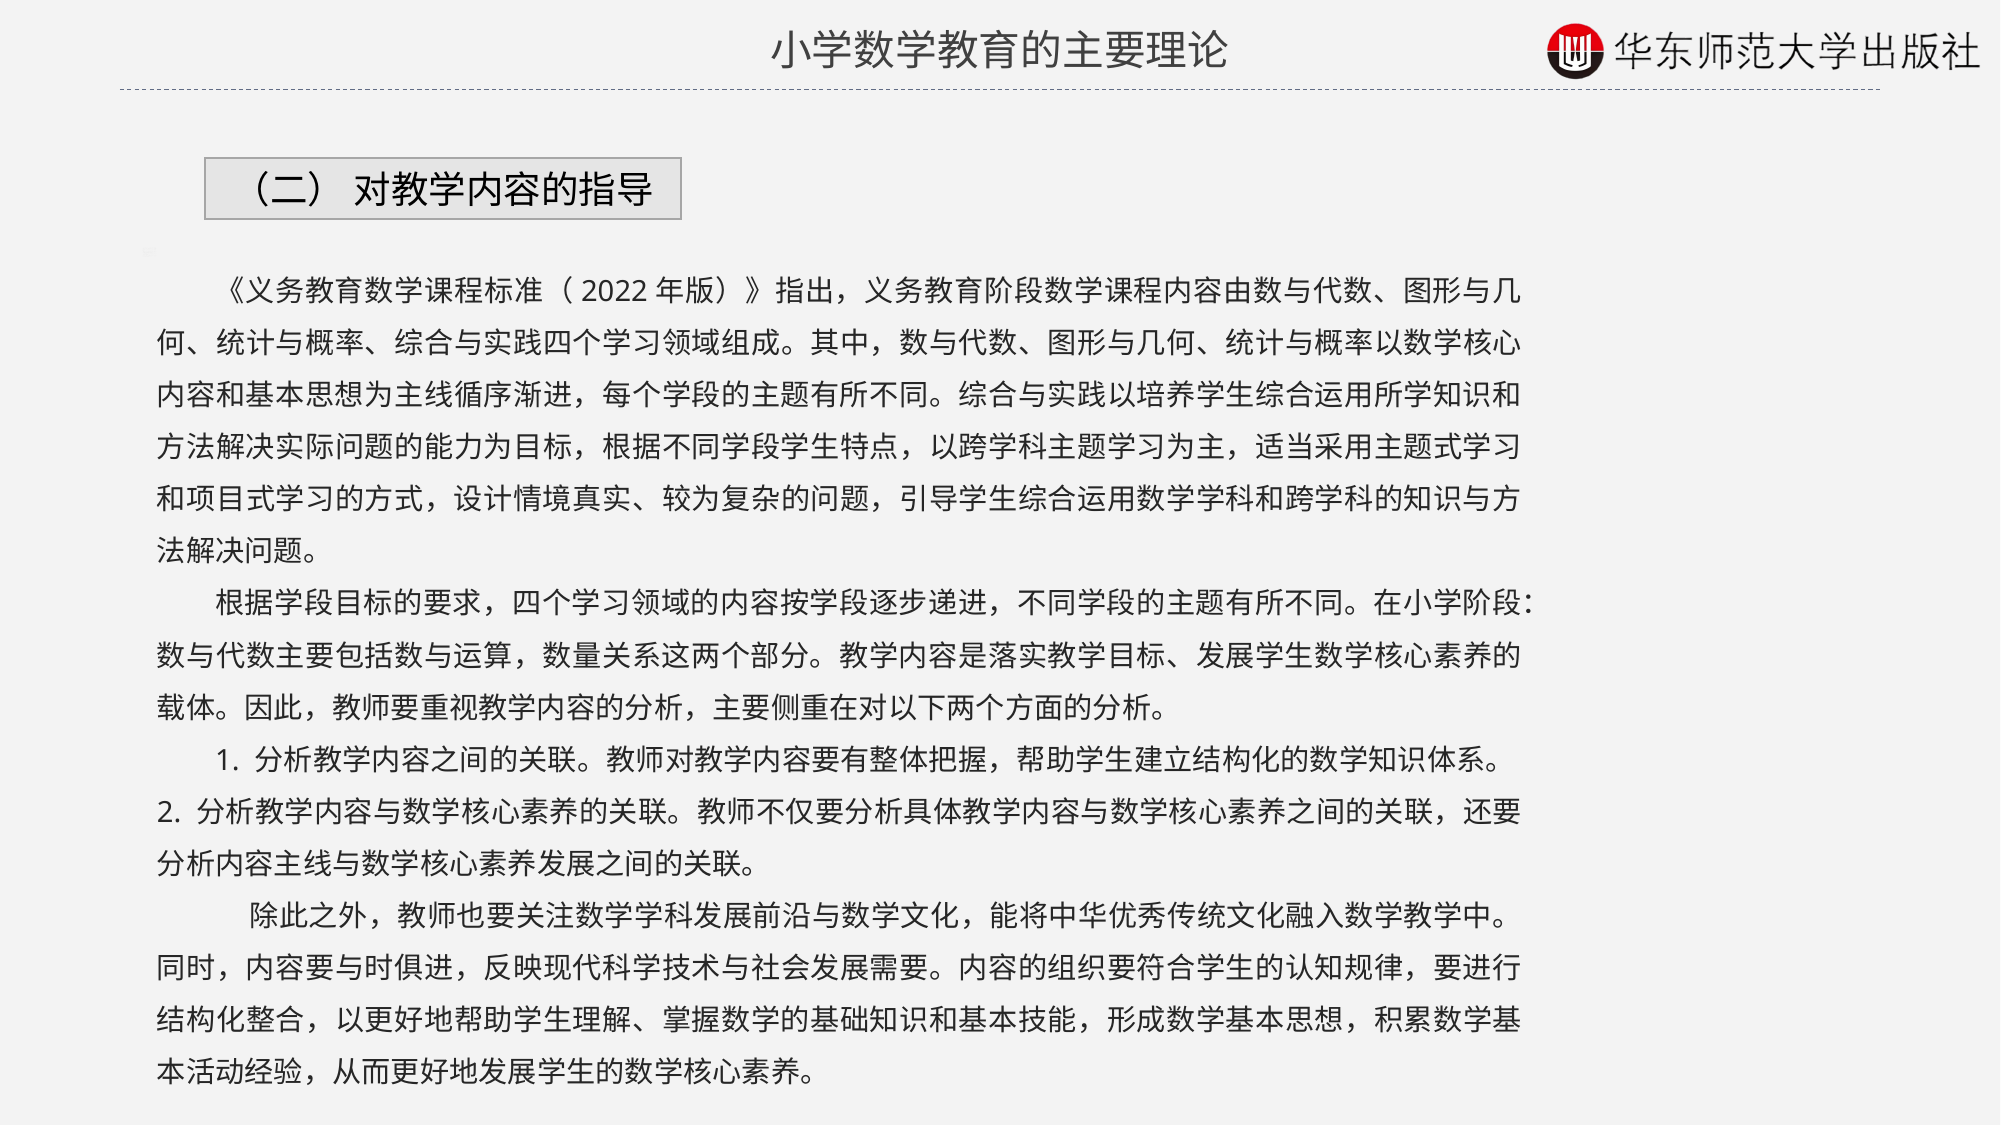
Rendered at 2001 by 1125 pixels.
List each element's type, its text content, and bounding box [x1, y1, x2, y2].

text_box 小学数学教育的主要理论 [680, 23, 1320, 74]
text_box （二） 对教学内容的指导 [204, 157, 682, 220]
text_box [1536, 13, 1989, 83]
text_box 《义务教育数学课程标准（2022年版）》指出，义务教育阶段数学课程内容由数与代数、图形与几何、统计与概率、综合与实践四个学习领域组成。其中，数与代数、图形与几何、统计与概率以数学核心内容和基本思想为主线循序渐进，每个学段的主题有所不同。综合与实践以培养学生综合运用所学知识和方法解决实际问题的能力为目标，根据不同学段学生特点，以跨学科主题学习为主，适当采用主题式学习和项目式学习的方式，设计情境真实、较为复杂的问题，引导学生综合运用数学学科和跨学科的知识与方法解决问题。 根据学段目标的要求，四个学习领域的内容按学段逐步递进，不同学段的主题有所不同。在小学阶段：数与代数主要包括数与运算，数量关系这两个部分。教学内容是落实教学目标、发展学生数学核心素养的载体。因此，教师要重视教学内容的分析，主要侧重在对以下两个方面的分析。 1. 分析教学内容之间的关联。教师对教学内容要有整体把握，帮助学生建立结构化的数学知识体系。2. 分析教学内容与数学核心素养的关联。教师不仅要分析具体教学内容与数学核心素养之间的关联，还要分析内容主线与数学核心素养发展之间的关联。 除此之外，教师也要关注数学学科发展前沿与数学文化，能将中华优秀传统文化融入数学教学中。同时，内容要与时俱进，反映现代科学技术与社会发展需要。内容的组织要符合学生的认知规律，要进行结构化整合，以更好地帮助学生理解、掌握数学的基础知识和基本技能，形成数学基本思想，积累数学基本活动经验，从而更好地发展学生的数学核心素养。 [142, 247, 1537, 1096]
